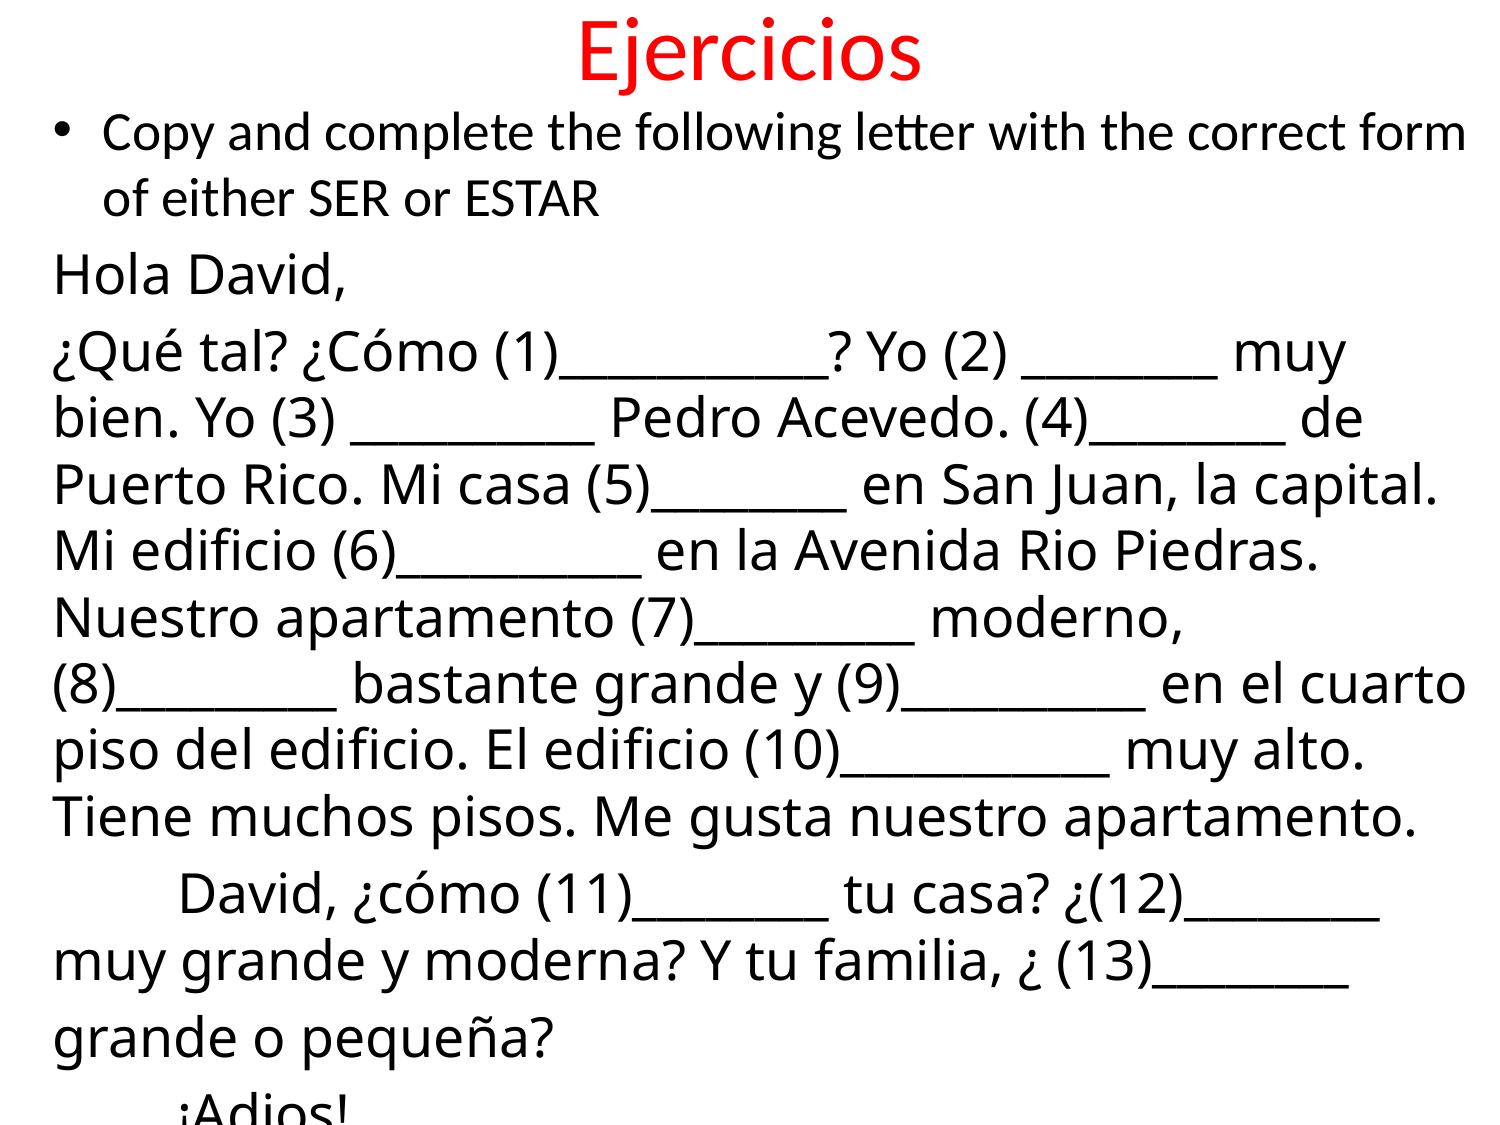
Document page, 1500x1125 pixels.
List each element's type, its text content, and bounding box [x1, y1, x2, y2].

list Copy and complete the following letter with the correct form of either SER or ESTAR Hola David, ¿Qué tal? ¿Cómo (1)___________? Yo (2) ________ muy bien. Yo (3) __________ Pedro Acevedo. (4)________ de Puerto Rico. Mi casa (5)________ en San Juan, la capital. Mi edificio (6)__________ en la Avenida Rio Piedras. Nuestro apartamento (7)_________ moderno, (8)_________ bastante grande y (9)__________ en el cuarto piso del edificio. El edificio (10)___________ muy alto. Tiene muchos pisos. Me gusta nuestro apartamento. David, ¿cómo (11)________ tu casa? ¿(12)________ muy grande y moderna? Y tu familia, ¿ (13)________ grande o pequeña? ¡Adios! [37, 87, 1500, 1125]
title Ejercicios [75, 0, 1425, 87]
